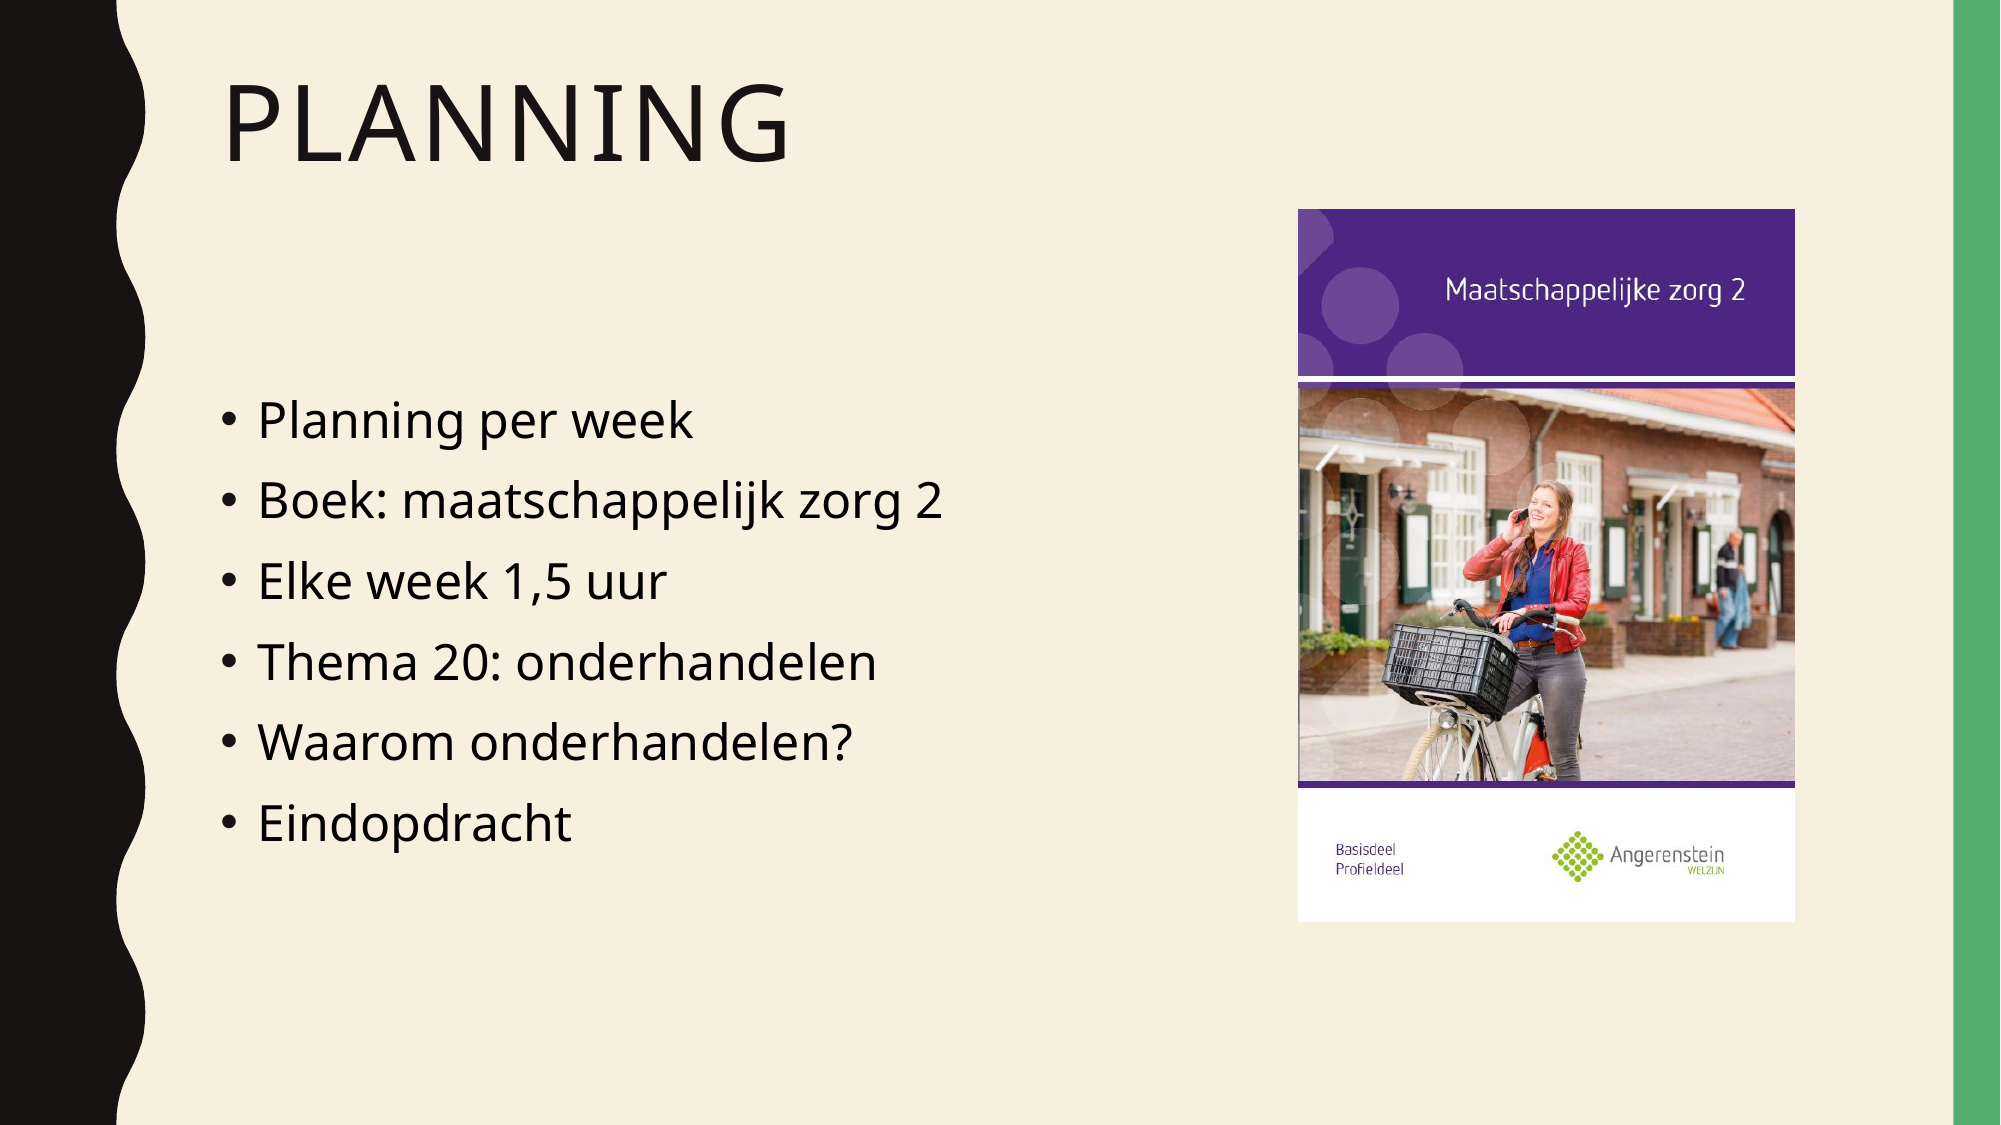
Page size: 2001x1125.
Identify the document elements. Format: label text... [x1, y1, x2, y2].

title planning [205, 62, 1875, 308]
list Planning per week Boek: maatschappelijk zorg 2 Elke week 1,5 uur Thema 20: onderhandelen Waarom onderhandelen? Eindopdracht [205, 375, 1875, 965]
picture [1298, 209, 1795, 922]
